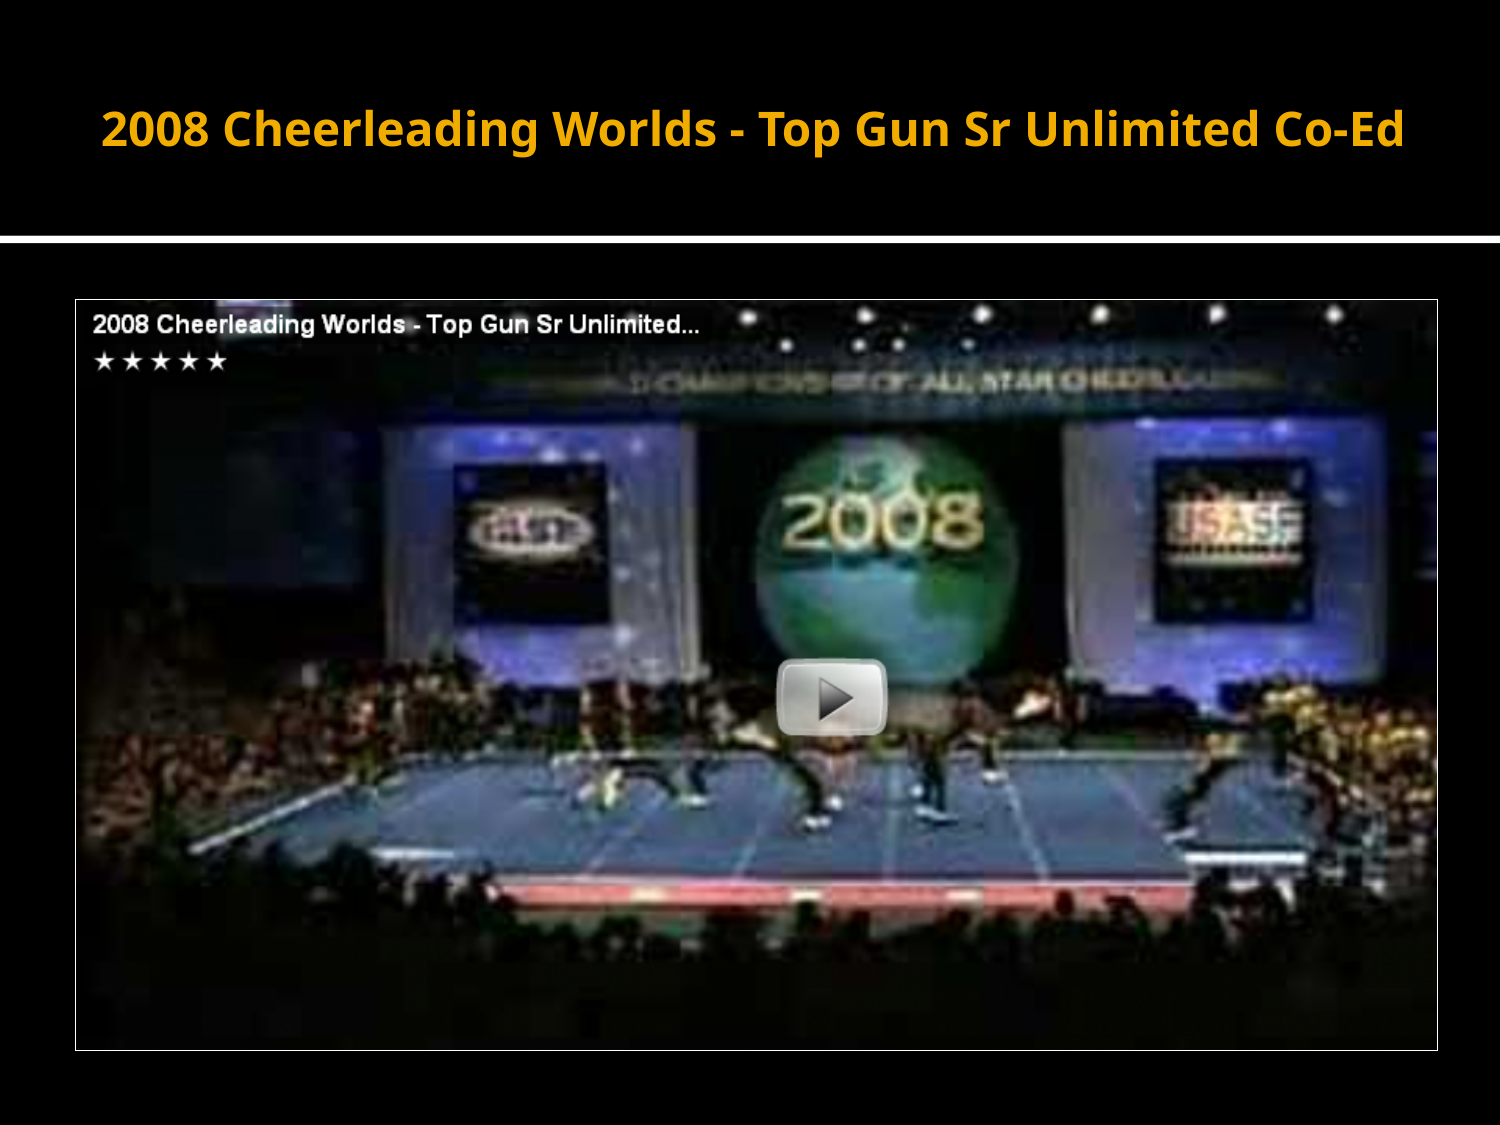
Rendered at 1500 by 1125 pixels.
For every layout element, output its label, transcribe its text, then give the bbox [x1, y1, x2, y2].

picture [76, 300, 1437, 1050]
title 2008 Cheerleading Worlds - Top Gun Sr Unlimited Co-Ed [75, 24, 1425, 231]
